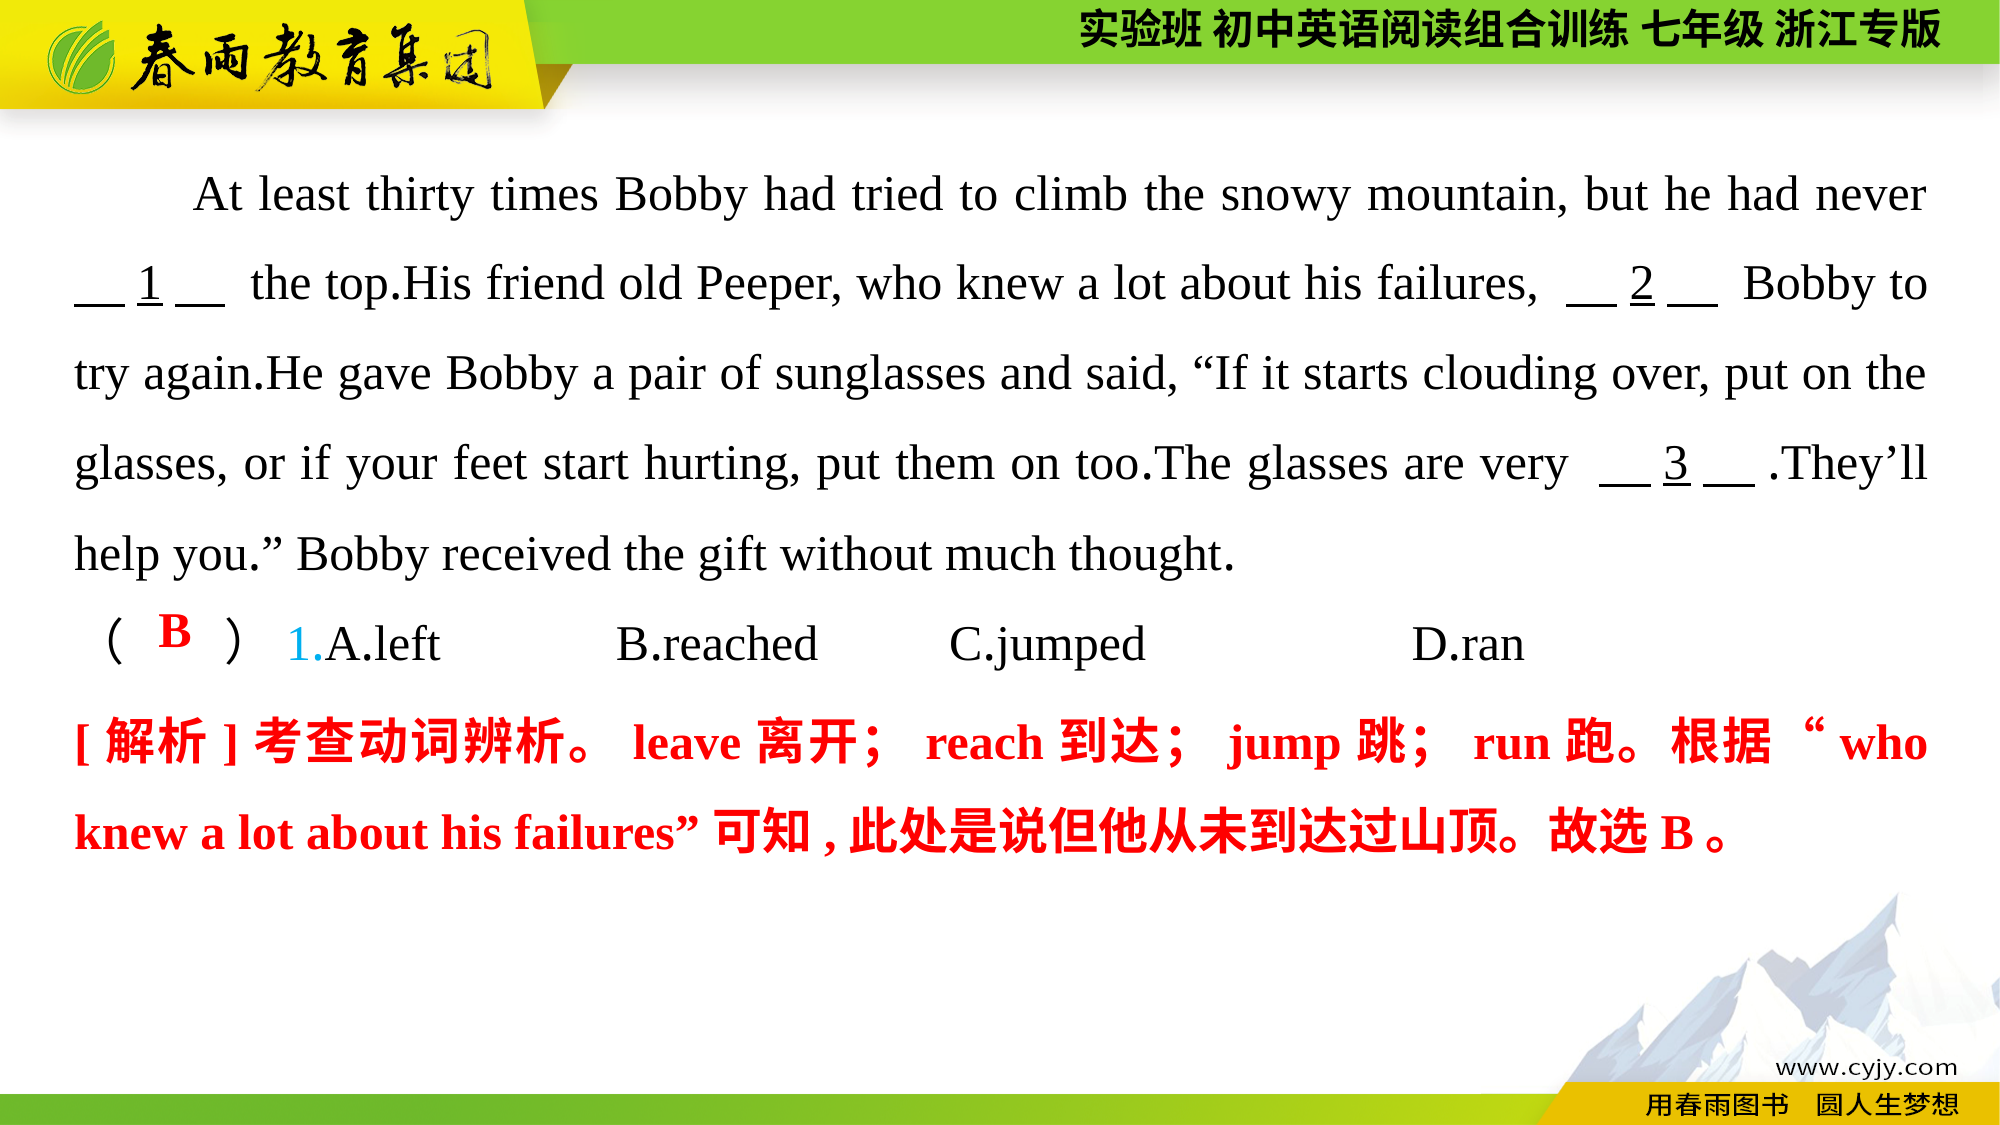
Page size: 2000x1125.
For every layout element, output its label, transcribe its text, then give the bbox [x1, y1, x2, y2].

text_box B [131, 590, 207, 666]
text_box [解析]考查动词辨析。leave离开；reach到达；jump跳；run跑。根据“who knew a lot about his failures”可知,此处是说但他从未到达过山顶。故选B。 [59, 672, 1944, 868]
list At least thirty times Bobby had tried to climb the snowy mountain, but he had never 1 the top.His friend old Peeper, who knew a lot about his failures, 2 Bobby to try again.He gave Bobby a pair of sunglasses and said, “If it starts clouding over, put on the glasses, or if your feet start hurting, put them on too.The glasses are very 3 .They’ll help you.” Bobby received the gift without much thought. （ ）1.A.left B.reached C.jumped D.ran [59, 122, 1944, 672]
picture [0, 0, 2000, 1125]
